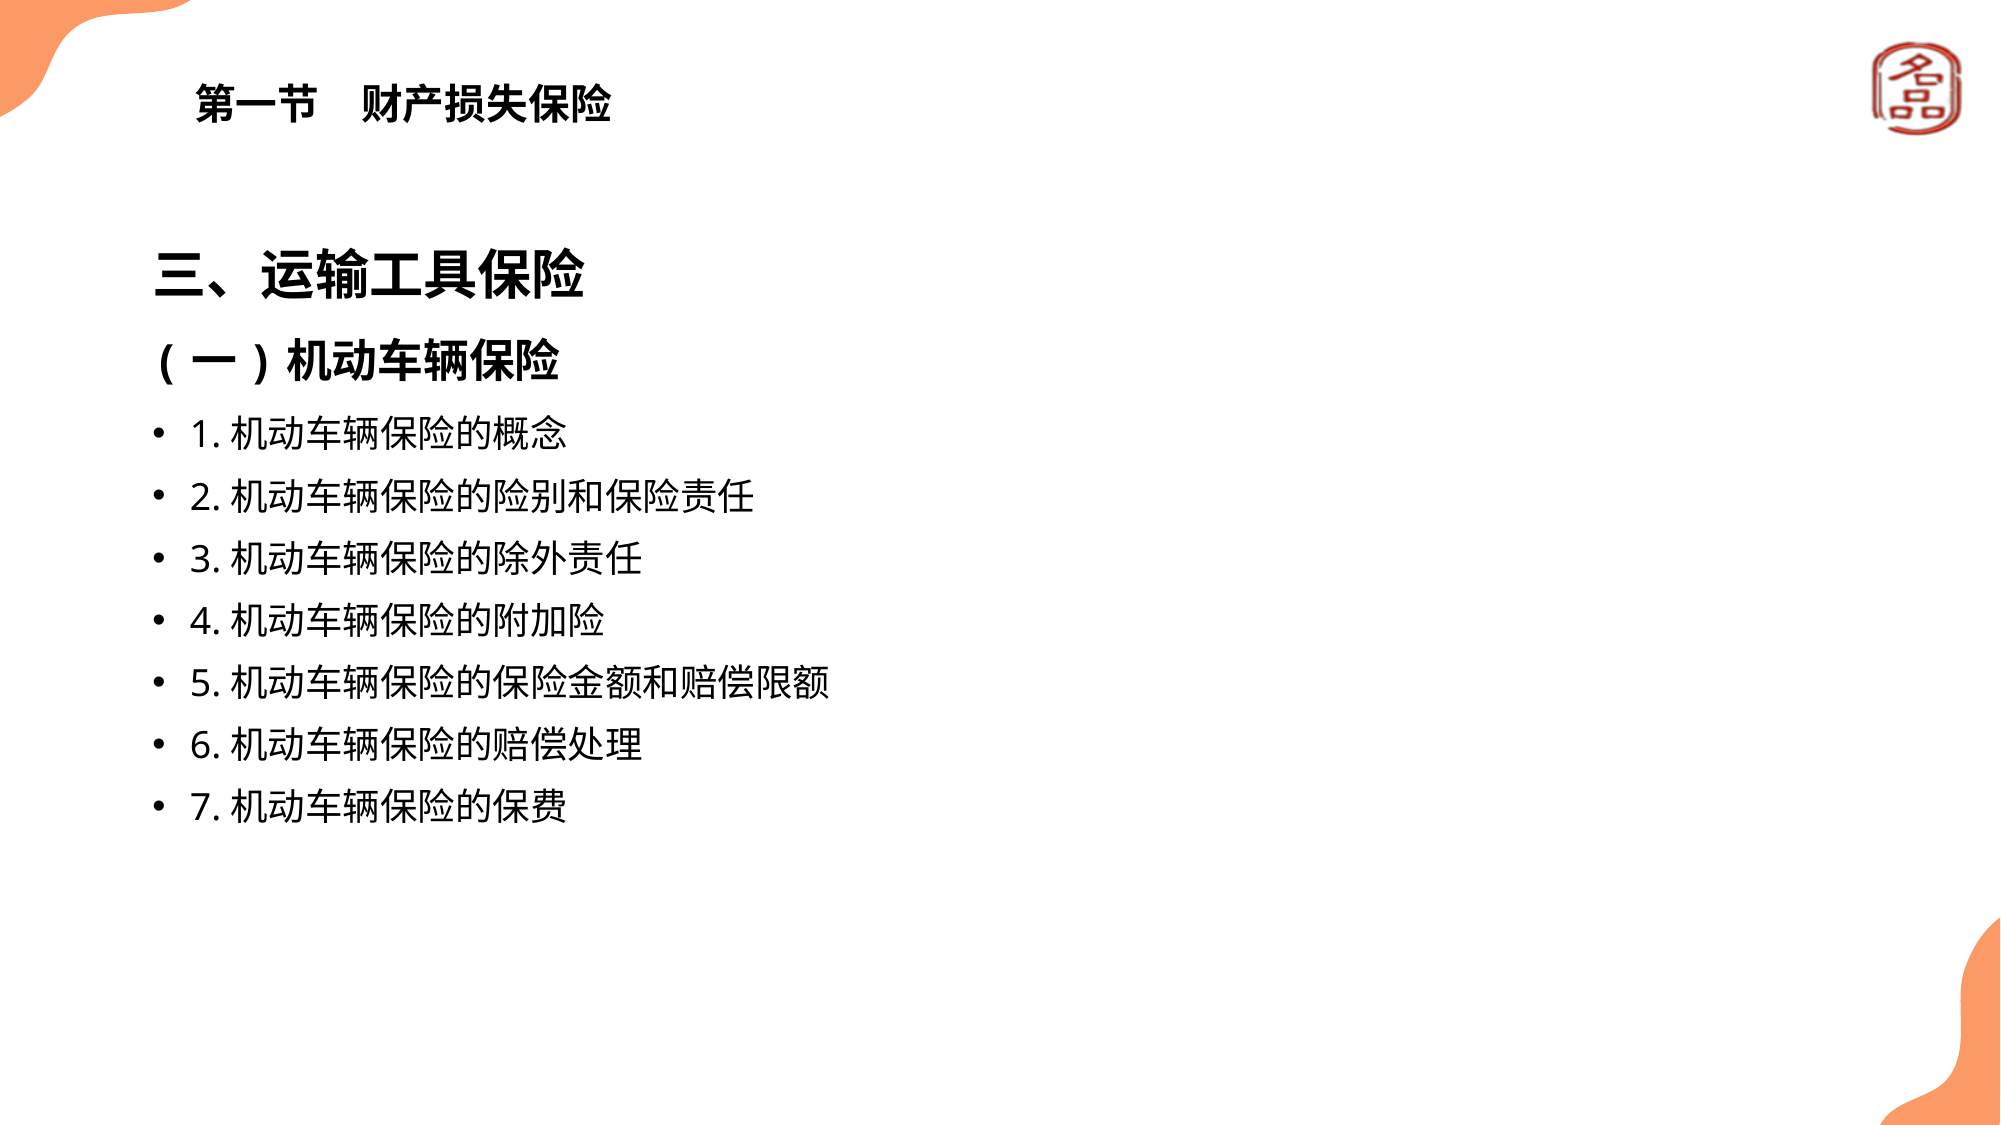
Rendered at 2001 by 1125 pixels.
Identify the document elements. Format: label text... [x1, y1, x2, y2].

list 三、运输工具保险 (一)机动车辆保险 1.机动车辆保险的概念 2.机动车辆保险的险别和保险责任 3.机动车辆保险的除外责任 4.机动车辆保险的附加险 5.机动车辆保险的保险金额和赔偿限额 6.机动车辆保险的赔偿处理 7.机动车辆保险的保费 [137, 217, 1863, 1031]
title 第一节 财产损失保险 [137, 60, 1863, 152]
picture [1861, 10, 1990, 147]
